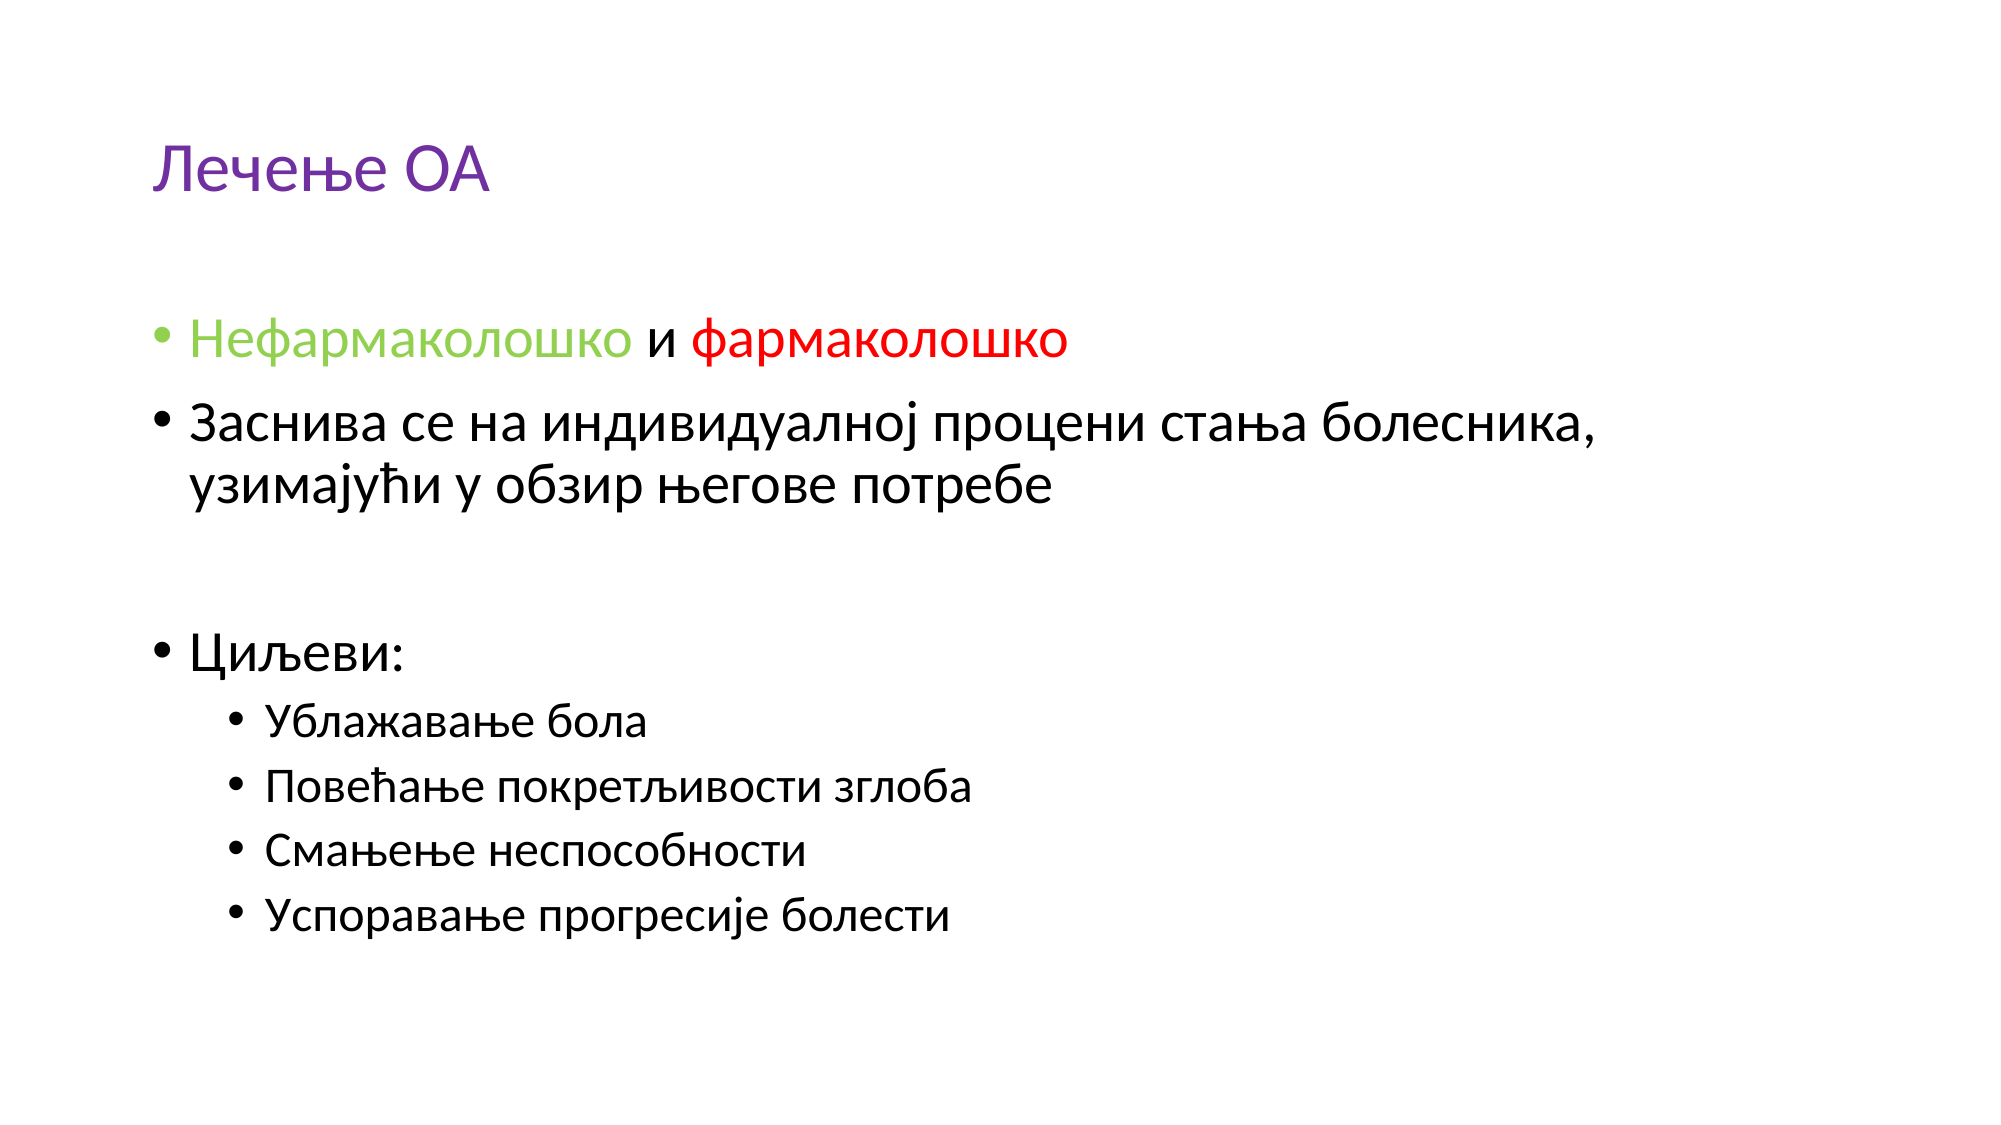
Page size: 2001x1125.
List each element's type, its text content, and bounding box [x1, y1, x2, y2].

list Нефармаколошко и фармаколошко Заснива се на индивидуалној процени стања болесника, узимајући у обзир његове потребе Циљеви: Ублажавање бола Повећање покретљивости зглоба Смањење неспособности Успоравање прогресије болести [137, 299, 1863, 1014]
title Лечење ОА [137, 59, 1863, 278]
